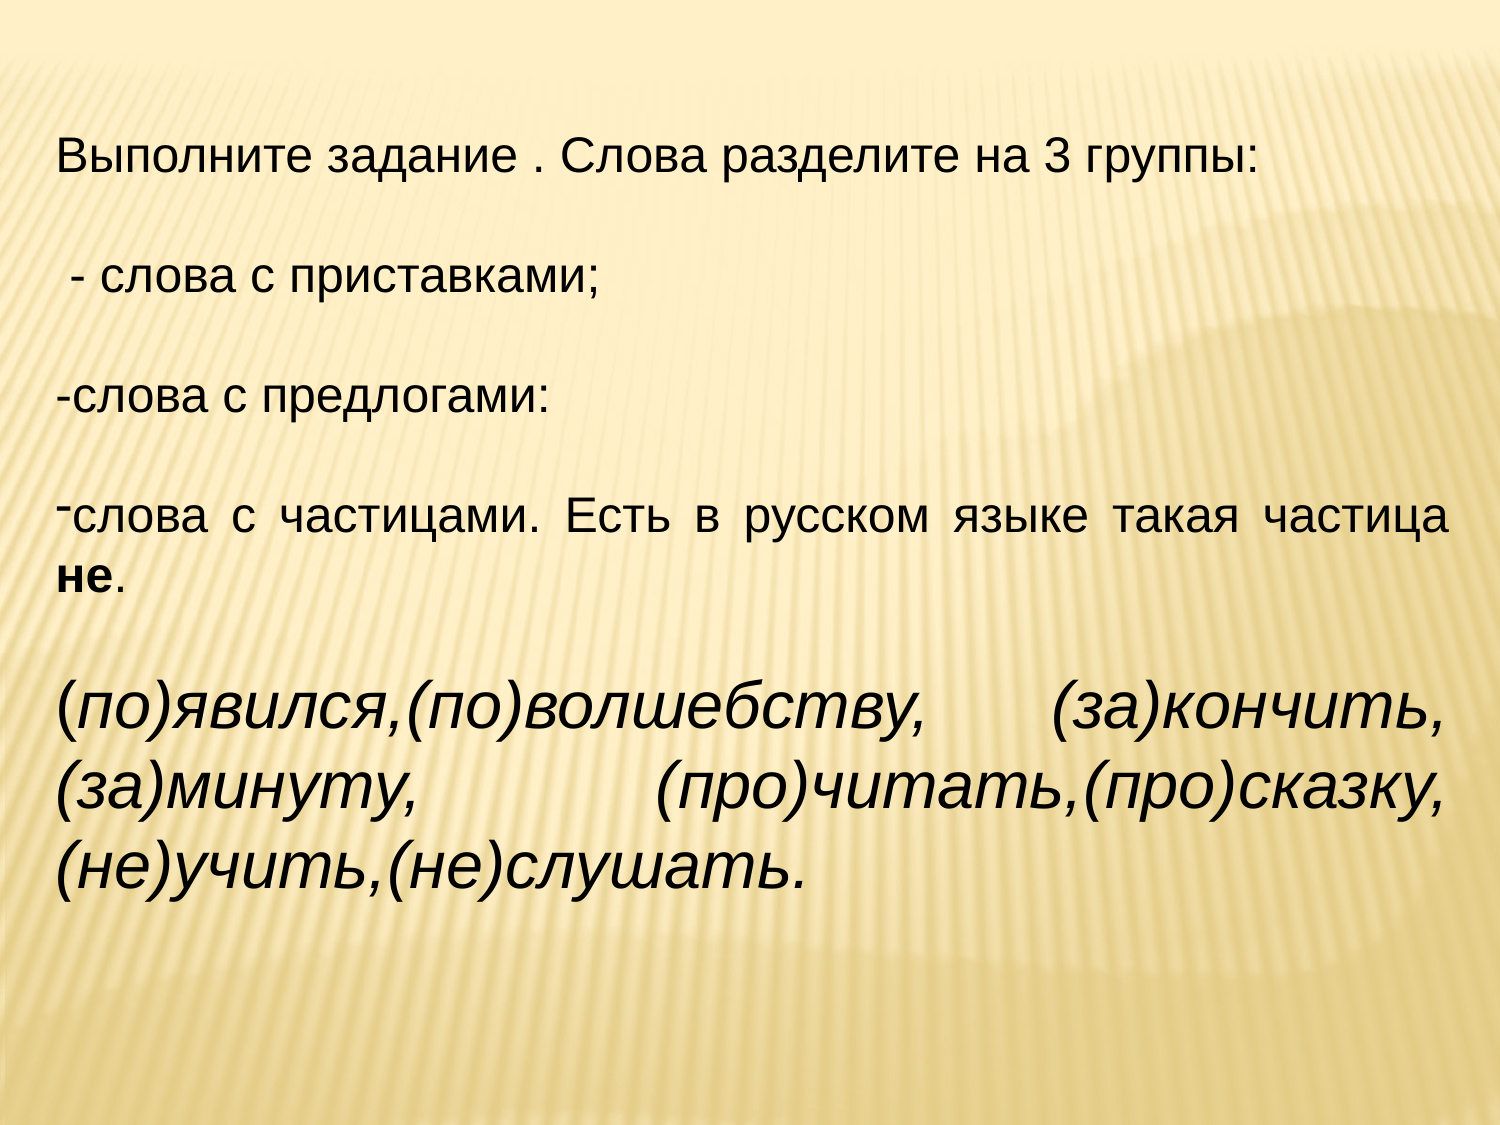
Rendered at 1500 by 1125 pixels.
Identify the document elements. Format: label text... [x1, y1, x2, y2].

text_box Выполните задание . Слова разделите на 3 группы: - слова с приставками; -слова с предлогами: слова с частицами. Есть в русском языке такая частица не. (по)явился,(по)волшебству, (за)кончить,(за)минуту, (про)читать,(про)сказку, (не)учить,(не)слушать. [40, 114, 1465, 910]
